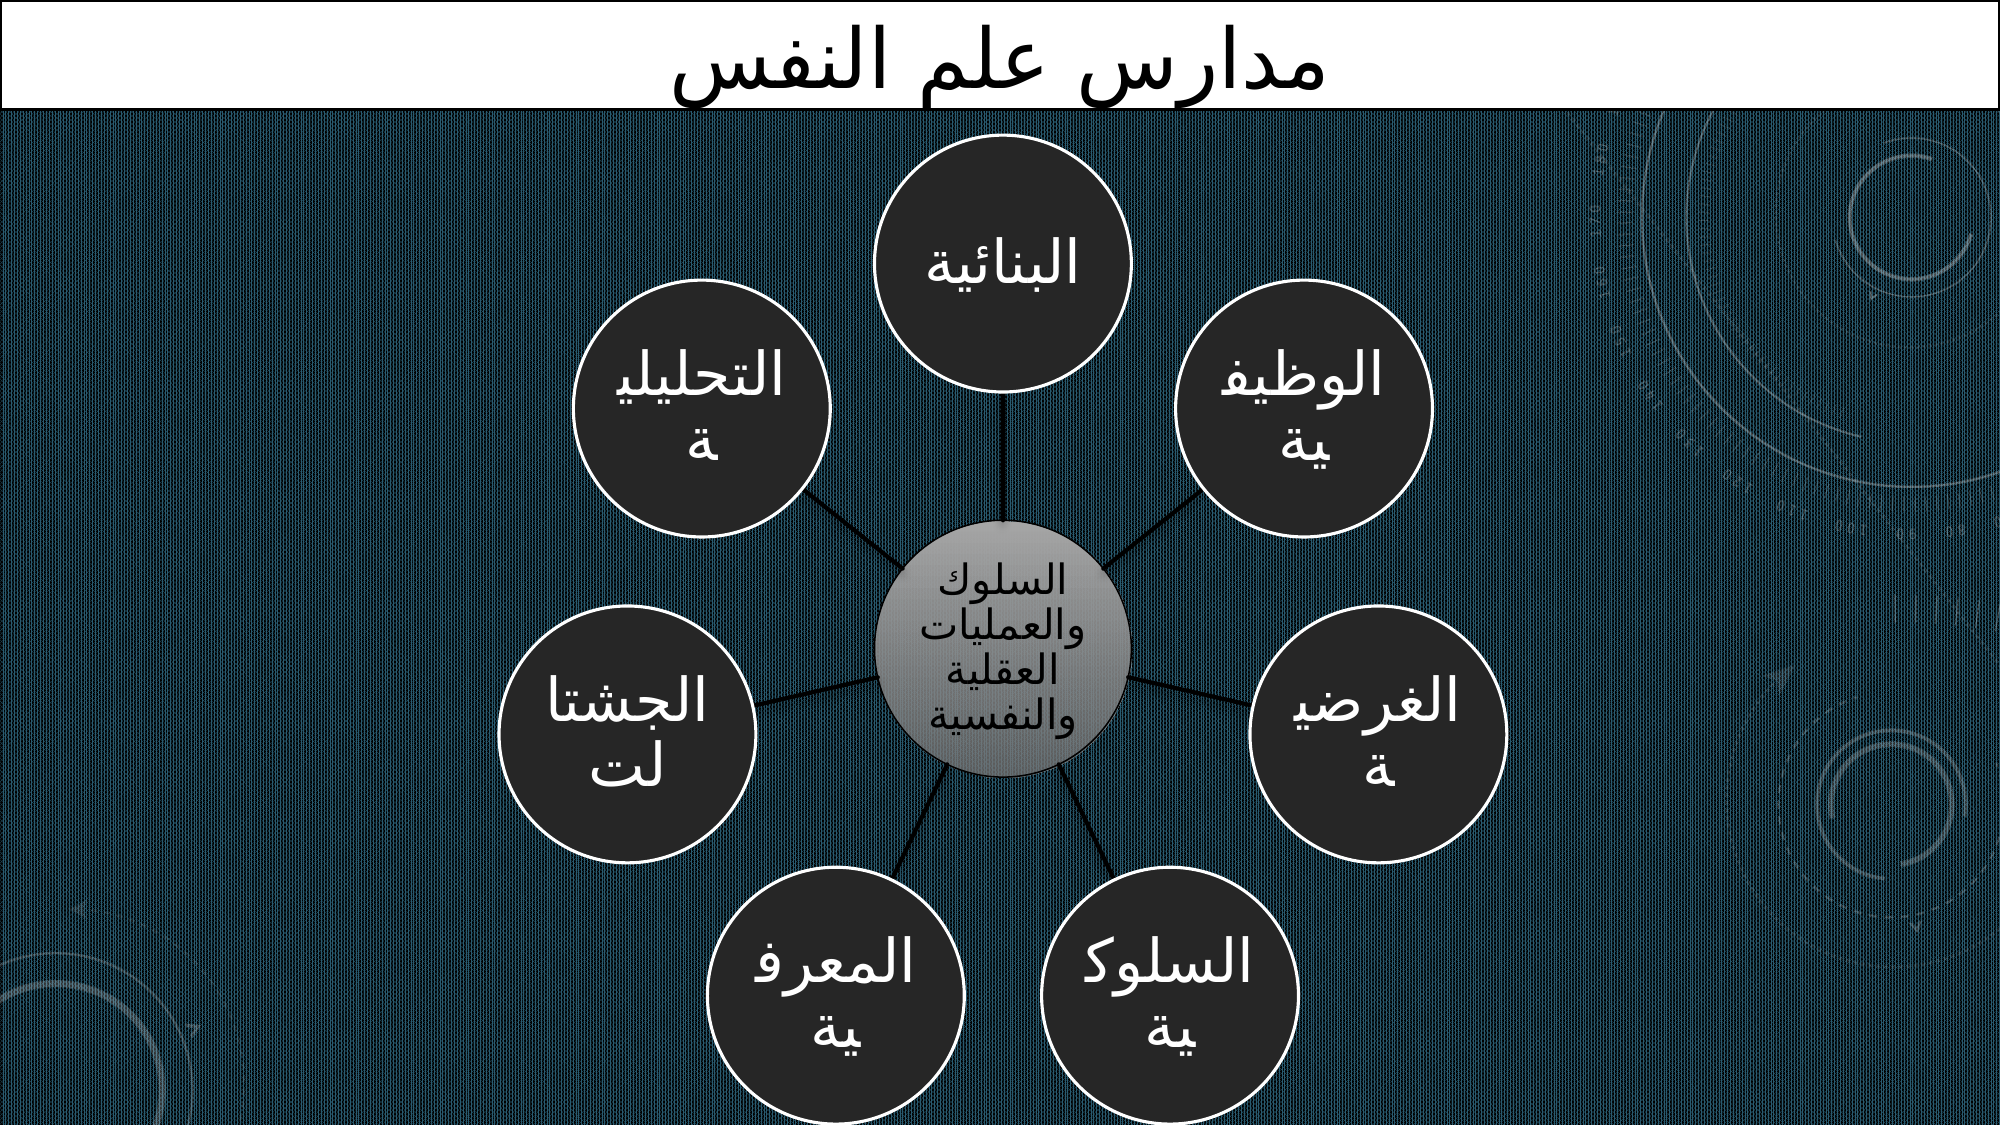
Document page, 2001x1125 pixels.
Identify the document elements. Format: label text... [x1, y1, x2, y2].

picture [0, 111, 2000, 1125]
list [44, 134, 1962, 1125]
text_box مدارس علم النفس [0, 0, 2000, 111]
